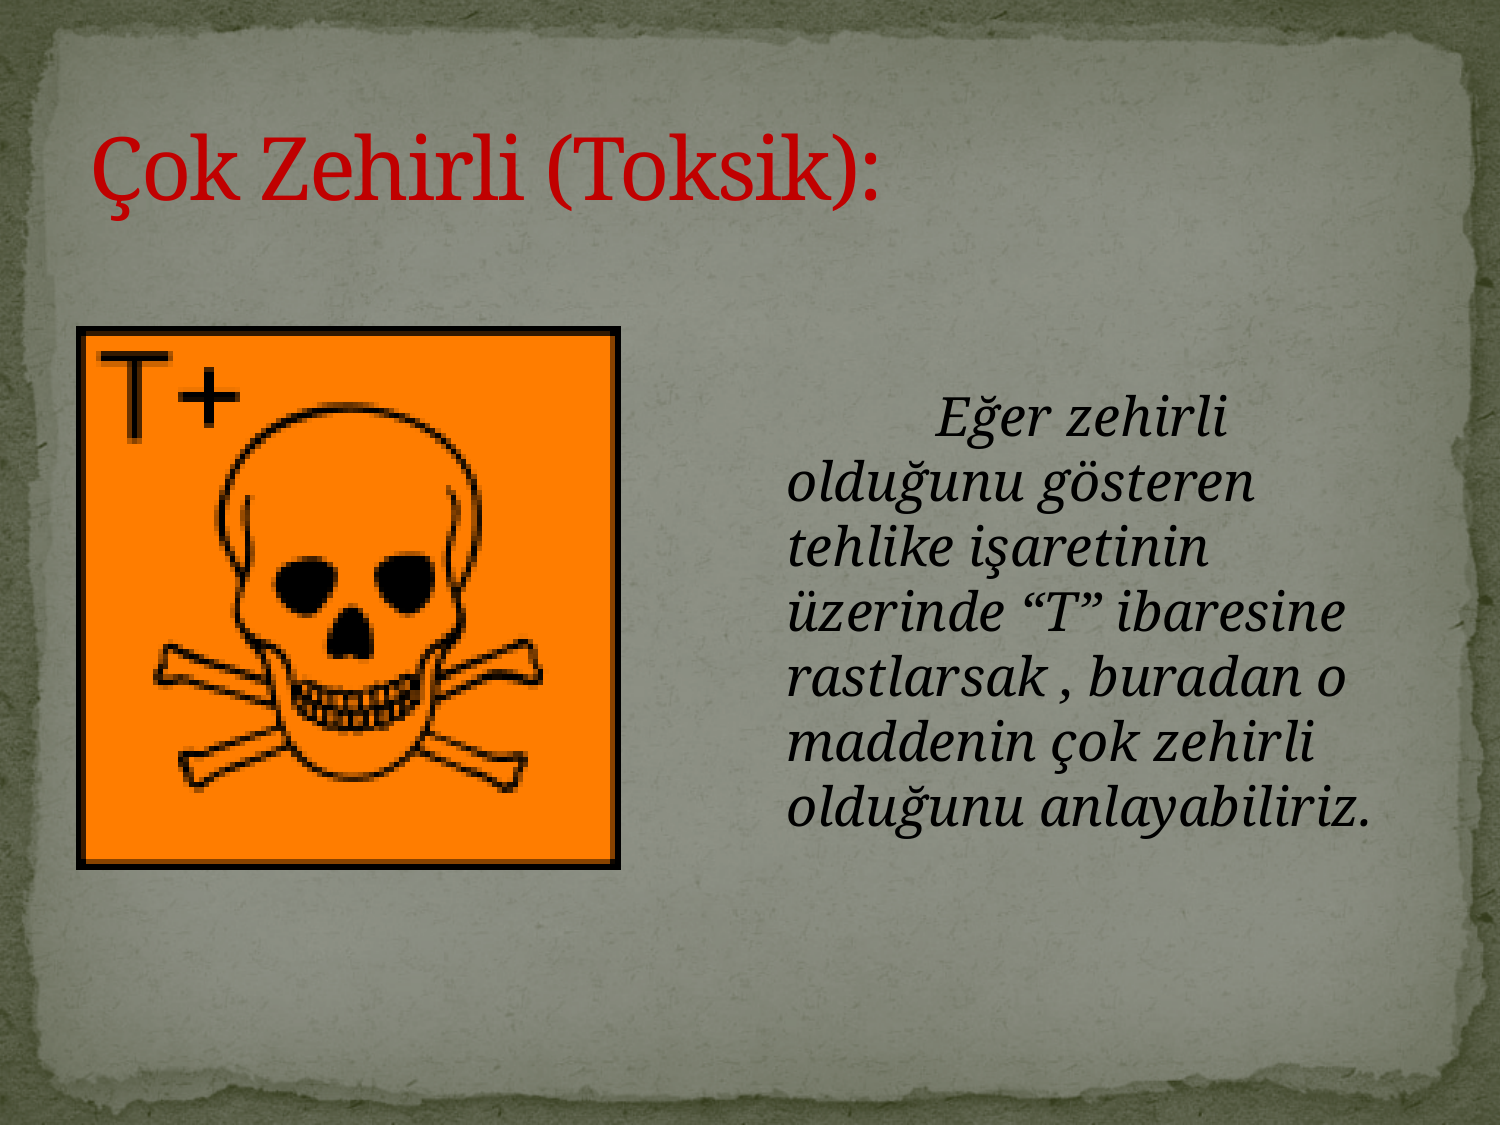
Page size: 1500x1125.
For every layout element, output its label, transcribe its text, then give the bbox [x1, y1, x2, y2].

list Eğer zehirli olduğunu gösteren tehlike işaretinin üzerinde “T” ibaresine rastlarsak , buradan o maddenin çok zehirli olduğunu anlayabiliriz. [726, 375, 1414, 858]
picture [76, 326, 621, 870]
title Çok Zehirli (Toksik): [74, 24, 1425, 225]
